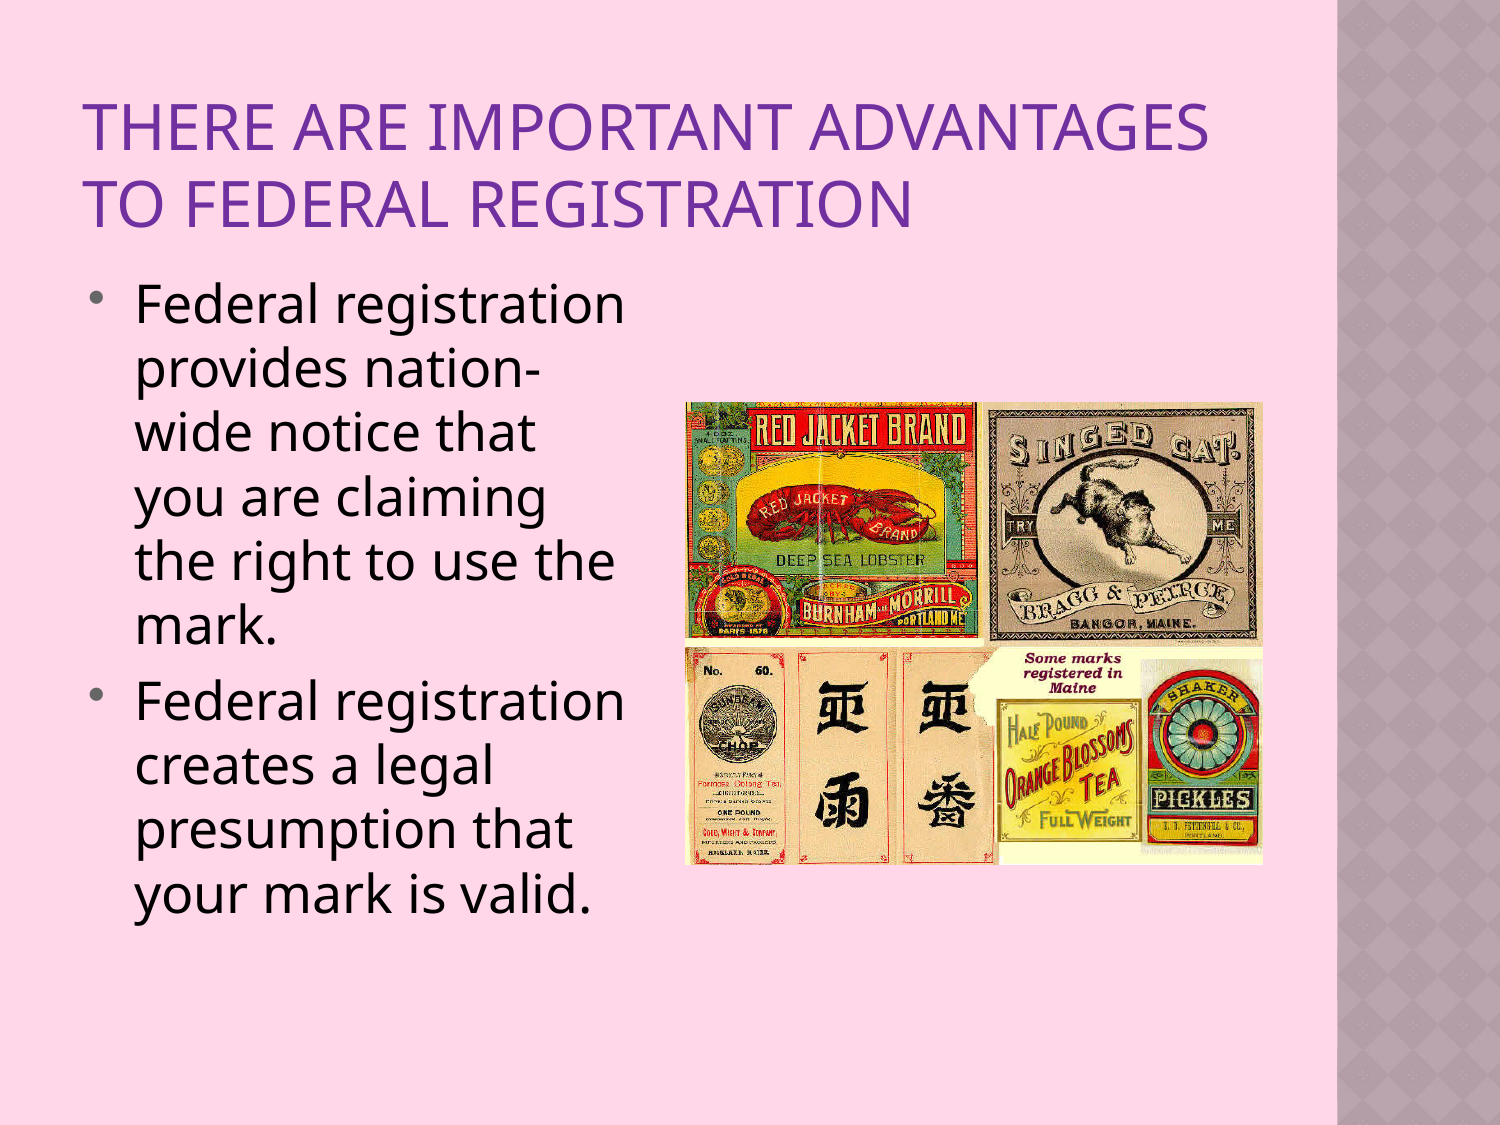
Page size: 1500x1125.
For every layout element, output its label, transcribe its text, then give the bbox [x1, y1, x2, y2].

list Federal registration provides nation-wide notice that you are claiming the right to use the mark. Federal registration creates a legal presumption that your mark is valid. [75, 262, 653, 1005]
title There are important advantages to federal registration [75, 52, 1263, 240]
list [684, 402, 1264, 866]
